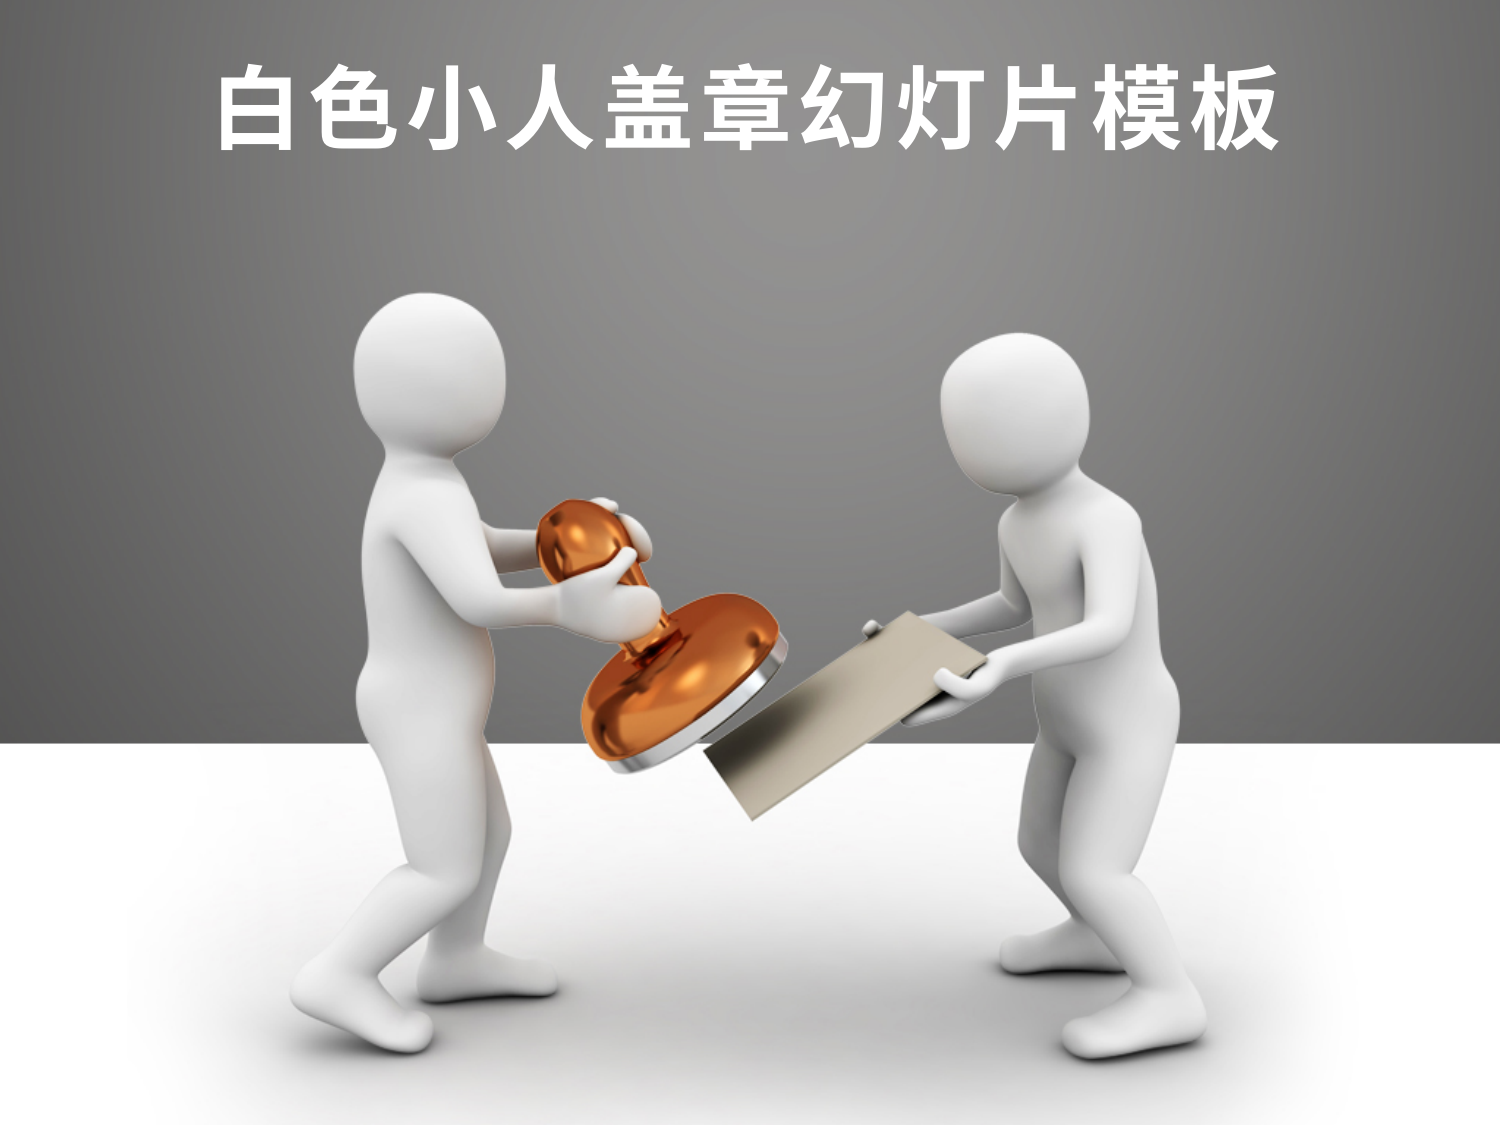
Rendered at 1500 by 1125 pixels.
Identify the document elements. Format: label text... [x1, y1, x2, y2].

picture [0, 0, 1500, 1125]
title 白色小人盖章幻灯片模板 [59, 48, 1435, 164]
